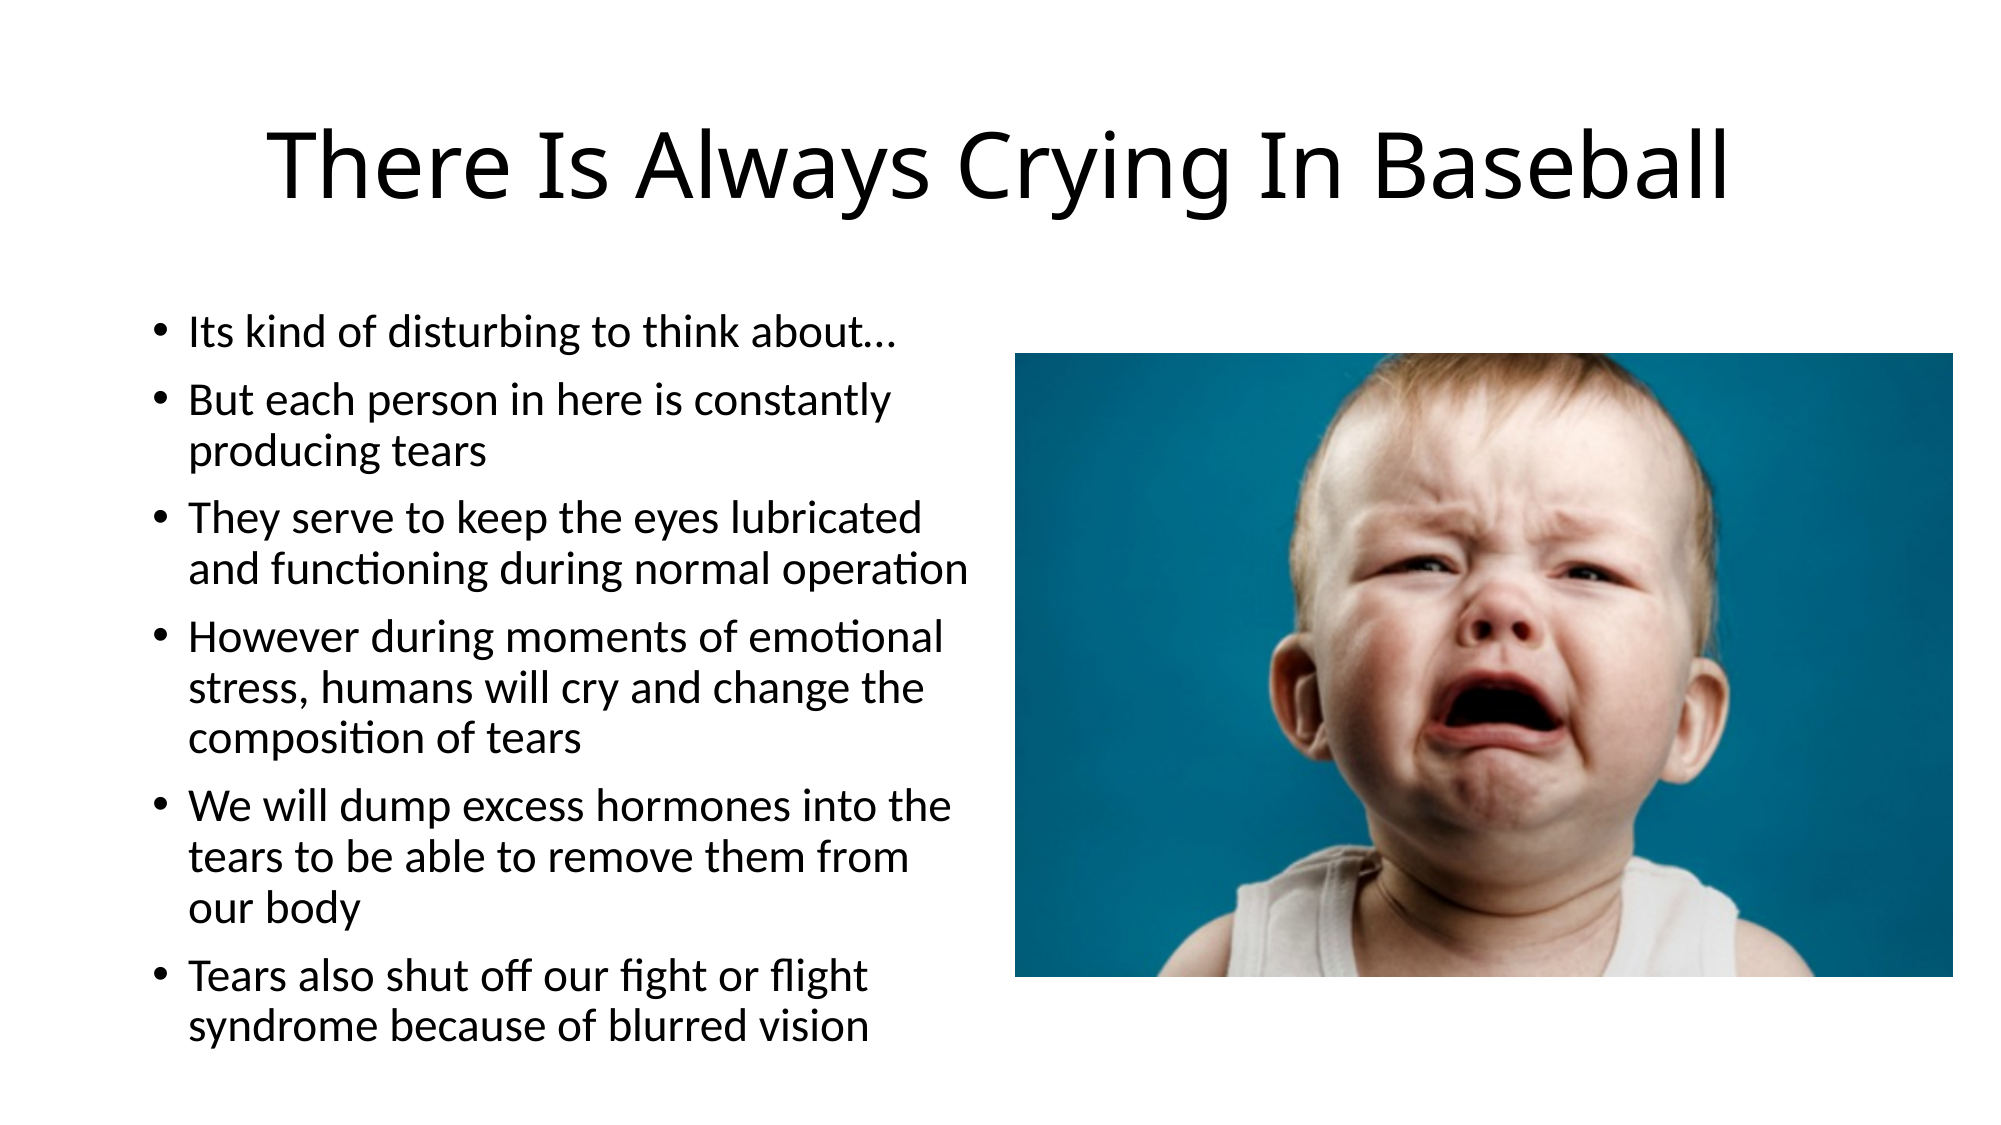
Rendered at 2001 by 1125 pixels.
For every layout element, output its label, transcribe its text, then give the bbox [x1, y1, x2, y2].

picture [1156, 353, 1816, 977]
list Its kind of disturbing to think about… But each person in here is constantly producing tears They serve to keep the eyes lubricated and functioning during normal operation However during moments of emotional stress, humans will cry and change the composition of tears We will dump excess hormones into the tears to be able to remove them from our body Tears also shut off our fight or flight syndrome because of blurred vision [137, 299, 988, 1070]
title There Is Always Crying In Baseball [137, 59, 1863, 278]
